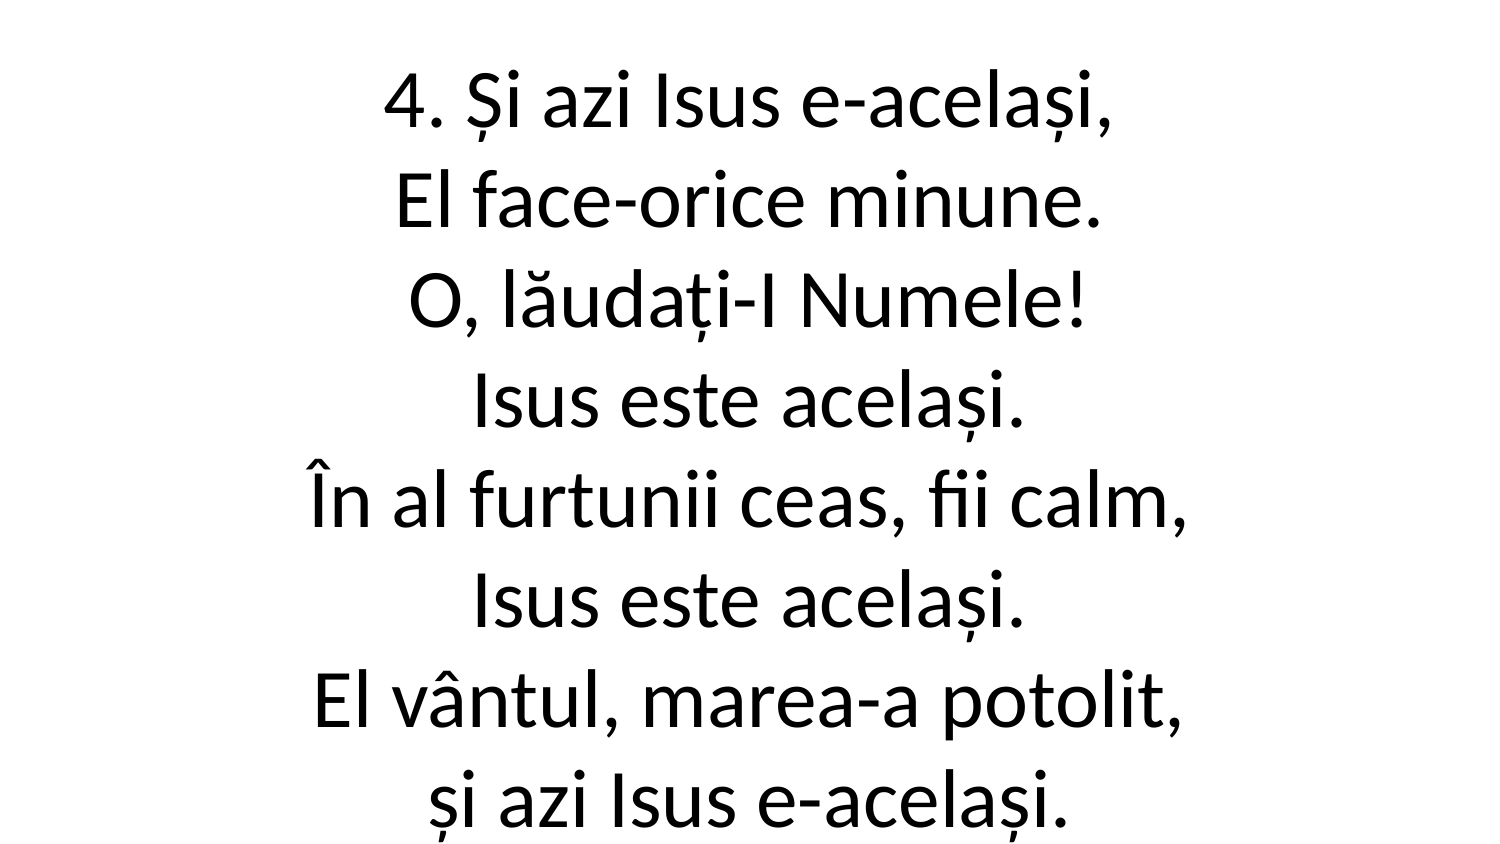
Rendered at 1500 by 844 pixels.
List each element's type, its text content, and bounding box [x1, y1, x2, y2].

text_box 4. Și azi Isus e-același, El face-orice minune. O, lăudați-I Numele! Isus este același. În al furtunii ceas, fii calm, Isus este același. El vântul, marea-a potolit, și azi Isus e-același. [293, 0, 1207, 844]
